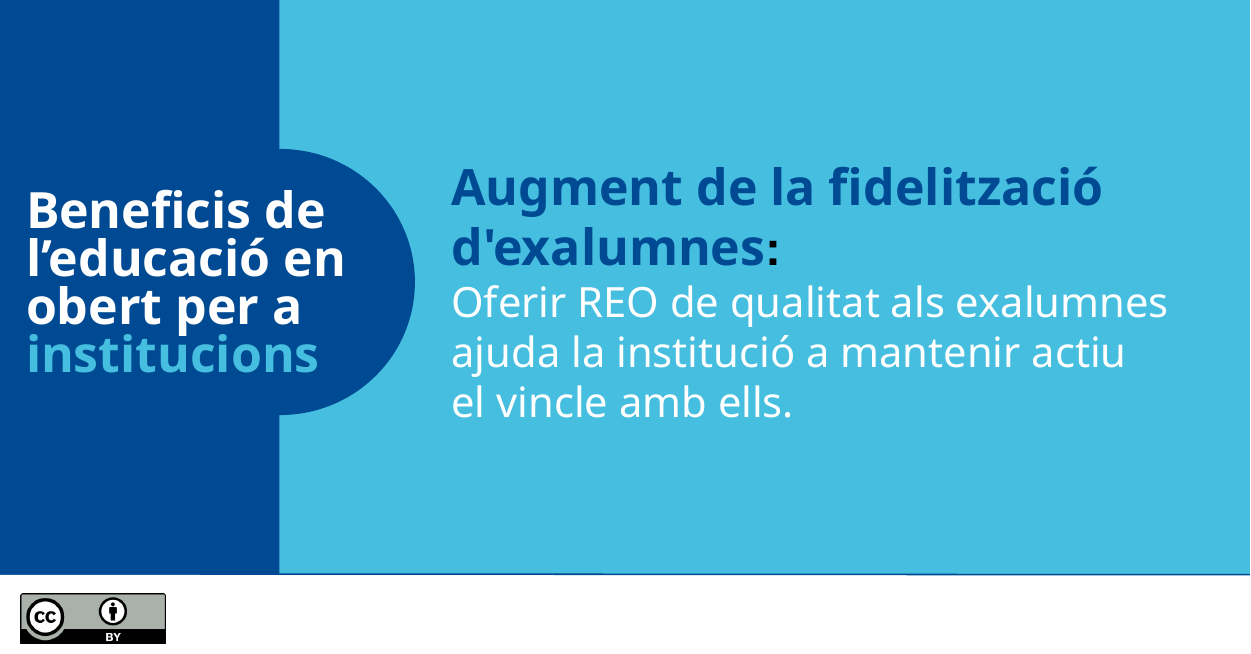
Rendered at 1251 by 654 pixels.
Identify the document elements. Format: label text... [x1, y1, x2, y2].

text_box [200, 148, 361, 175]
text_box Beneficis de l’educació en obert per a institucions [11, 175, 426, 397]
text_box Augment de la fidelització d'exalumnes: Oferir REO de qualitat als exalumnes ajuda la institució a mantenir actiu el vincle amb ells. [436, 140, 1186, 441]
text_box [212, 397, 348, 416]
text_box [0, 0, 280, 573]
picture [20, 592, 166, 645]
text_box [0, 582, 1250, 654]
